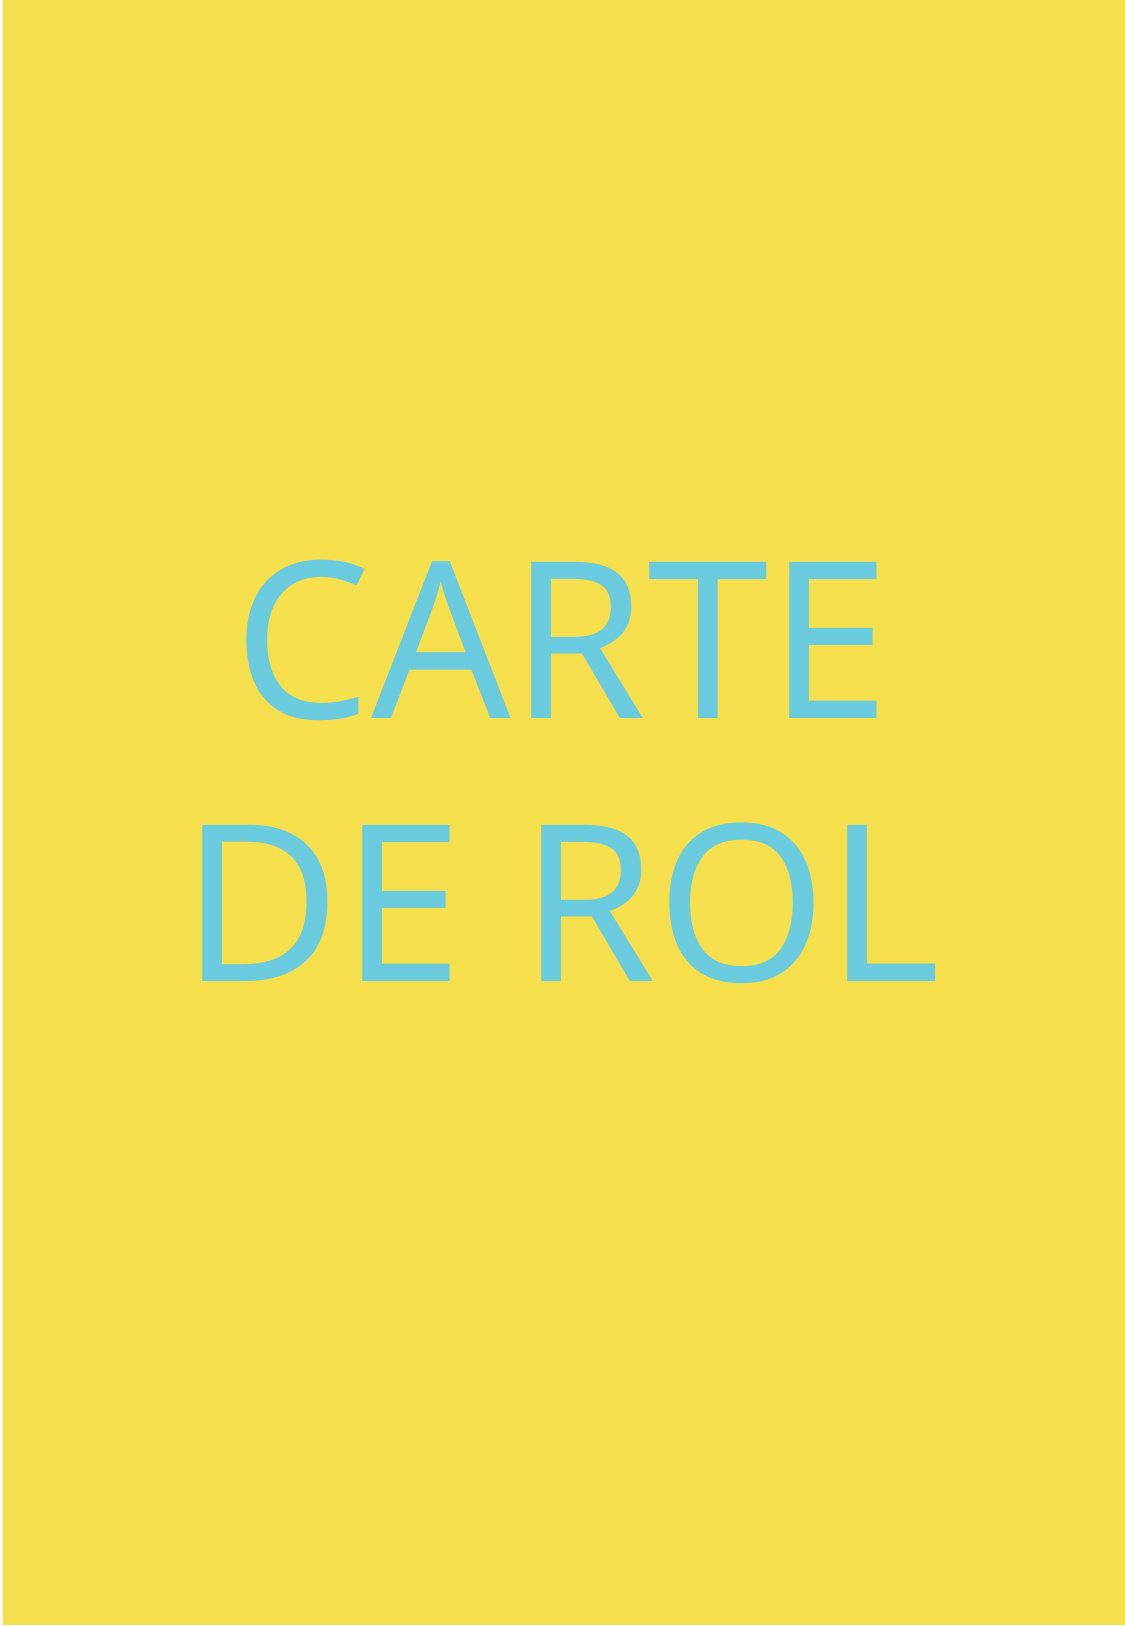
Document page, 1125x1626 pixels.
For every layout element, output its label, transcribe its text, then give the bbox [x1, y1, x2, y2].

text_box CARTE DE ROL [155, 492, 969, 1033]
text_box [2, 0, 1125, 1625]
